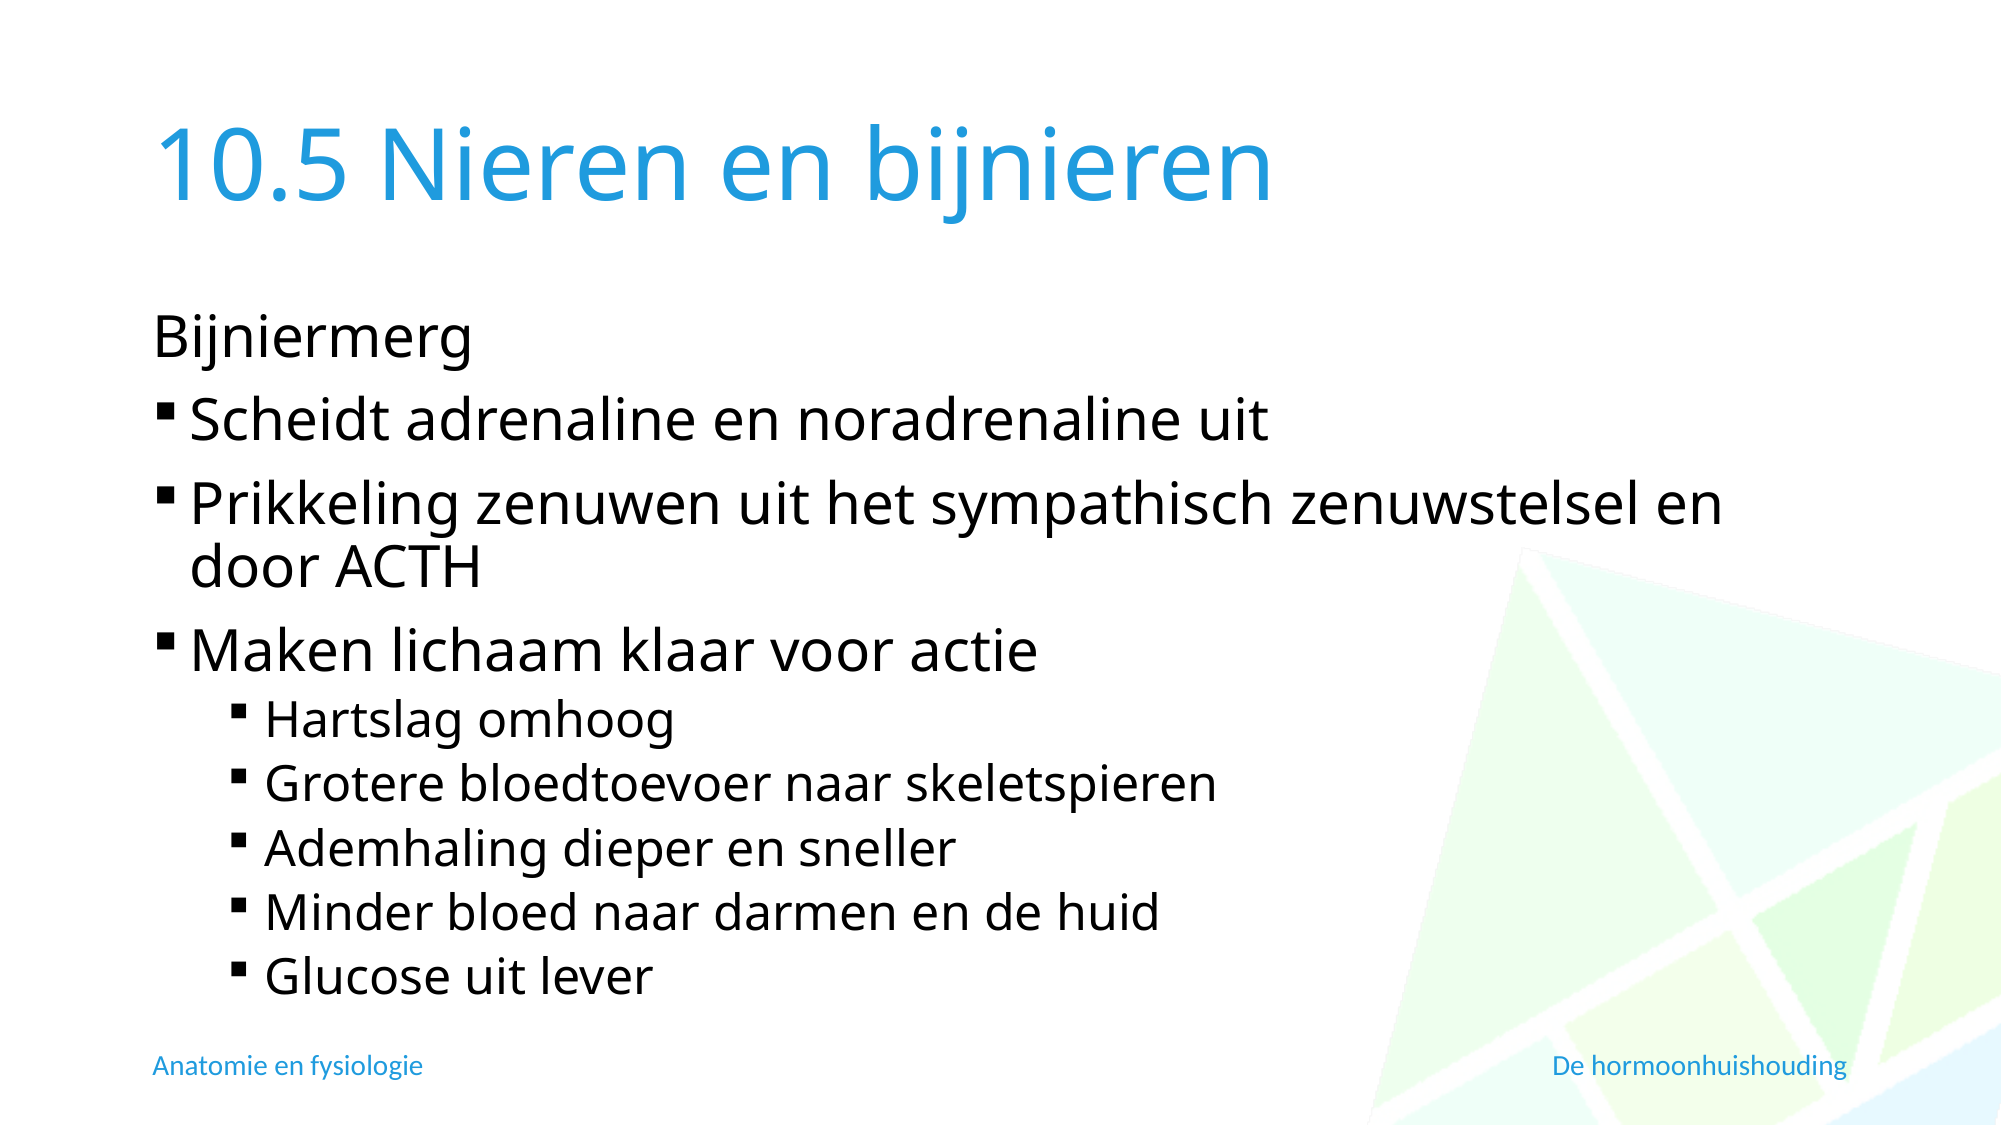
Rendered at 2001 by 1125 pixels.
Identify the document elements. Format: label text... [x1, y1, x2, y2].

list Bijniermerg Scheidt adrenaline en noradrenaline uit Prikkeling zenuwen uit het sympathisch zenuwstelsel en door ACTH Maken lichaam klaar voor actie Hartslag omhoog Grotere bloedtoevoer naar skeletspieren Ademhaling dieper en sneller Minder bloed naar darmen en de huid Glucose uit lever [137, 299, 1863, 1014]
title 10.5 Nieren en bijnieren [137, 59, 1863, 278]
list Anatomie en fysiologie [137, 1042, 588, 1103]
list De hormoonhuishouding [1412, 1042, 1863, 1103]
